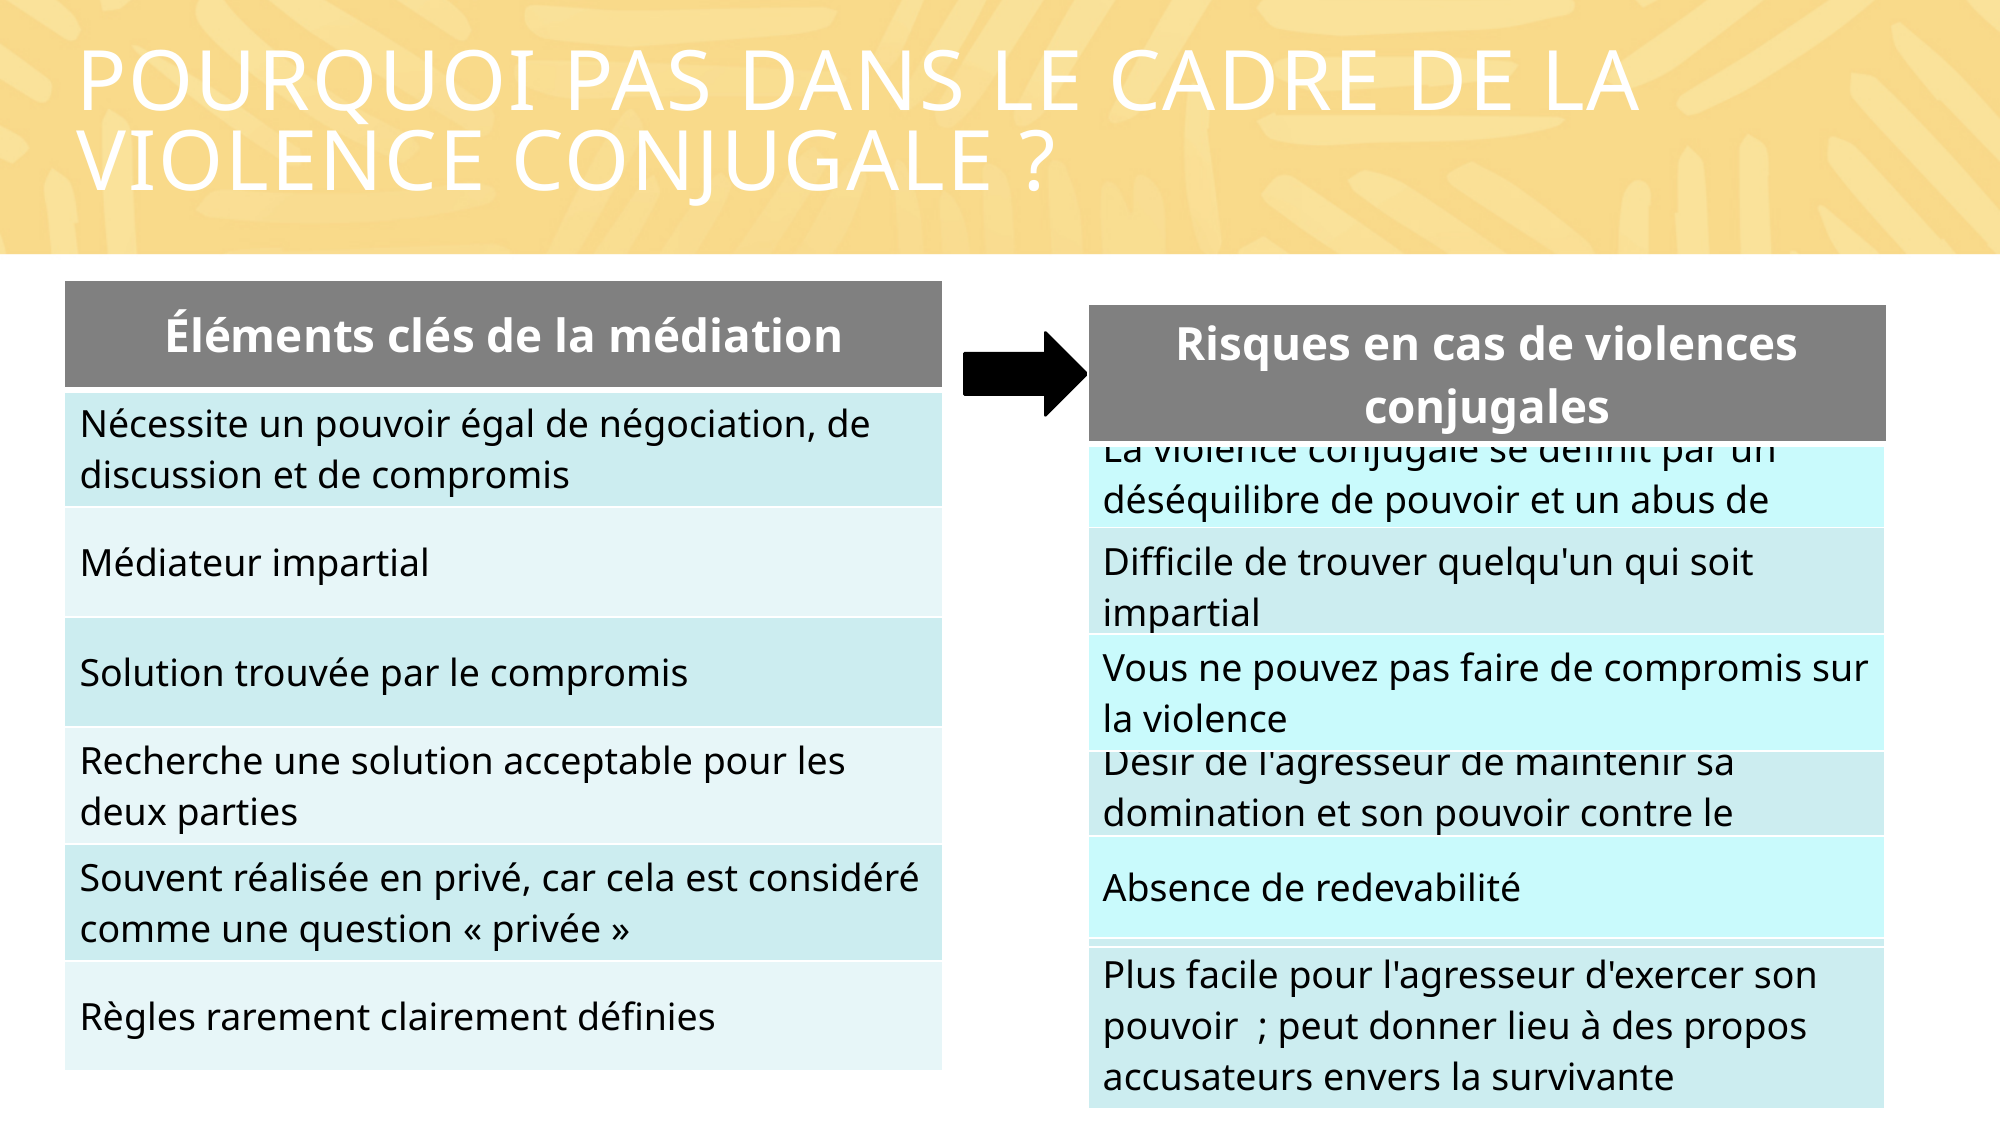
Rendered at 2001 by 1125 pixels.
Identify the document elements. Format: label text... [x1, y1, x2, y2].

table_header Vous ne pouvez pas faire de compromis sur la violence [1089, 635, 1884, 750]
table_header Plus facile pour l'agresseur d'exercer son pouvoir ; peut donner lieu à des propos accusateurs envers la survivante [1089, 948, 1884, 1108]
table_cell Médiateur impartial [65, 508, 942, 616]
text_box [963, 331, 1087, 417]
table_header Absence de redevabilité [1089, 837, 1884, 937]
table_header Risques en cas de violences conjugales [1089, 305, 1886, 441]
table_cell Règles rarement clairement définies [65, 962, 942, 1070]
table_header Désir de l'agresseur de maintenir sa domination et son pouvoir contre le souhait de la survivante de mettre fin aux violences [1089, 752, 1884, 835]
title Pourquoi pas dans le cadre de la violence conjugale ? [61, 33, 1938, 220]
table_header Éléments clés de la médiation [65, 281, 942, 387]
table_header Difficile de trouver quelqu'un qui soit impartial [1089, 528, 1884, 633]
table_header La violence conjugale se définit par un déséquilibre de pouvoir et un abus de pouvoir sur quelqu'un [1089, 447, 1884, 527]
table_header Désir de l'agresseur de maintenir sa domination et son pouvoir contre le souhait de la survivante de mettre fin aux violences [1089, 939, 1884, 946]
table_cell Nécessite un pouvoir égal de négociation, de discussion et de compromis [65, 393, 942, 506]
table_cell Souvent réalisée en privé, car cela est considéré comme une question « privée » [65, 845, 942, 960]
table_cell Solution trouvée par le compromis [65, 618, 942, 726]
picture [0, 0, 2000, 1125]
table_cell Recherche une solution acceptable pour les deux parties [65, 728, 942, 843]
